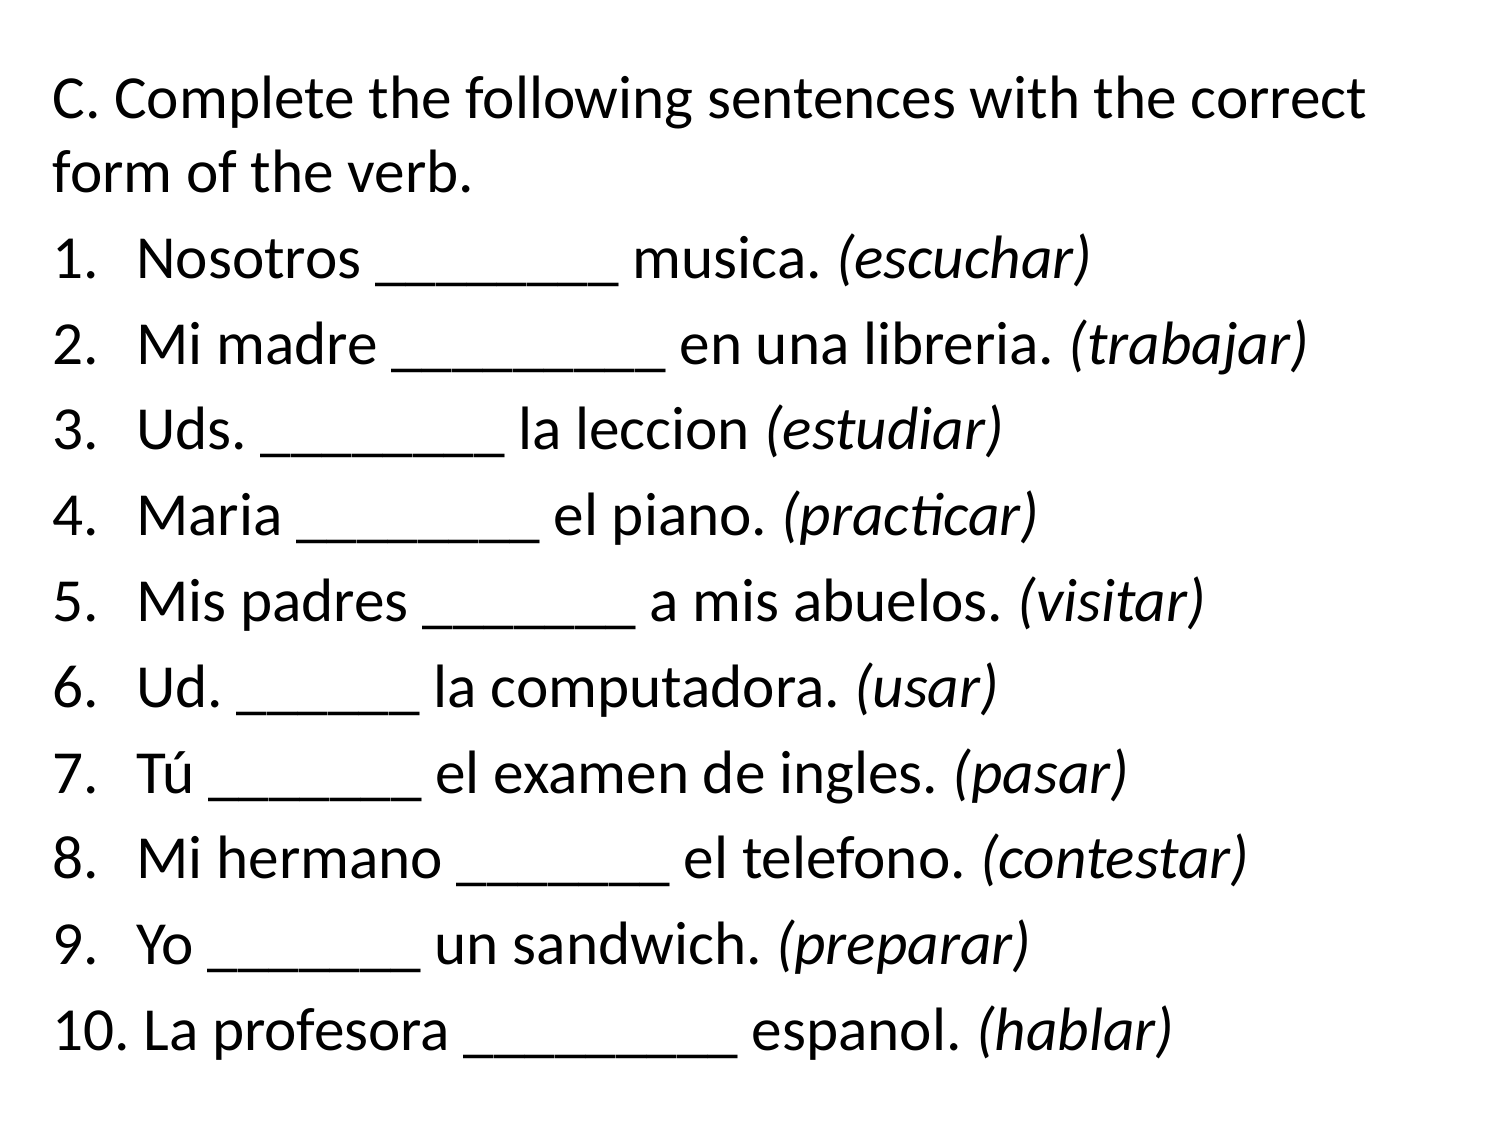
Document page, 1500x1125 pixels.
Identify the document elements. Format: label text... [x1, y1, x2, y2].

list C. Complete the following sentences with the correct form of the verb. Nosotros ________ musica. (escuchar) Mi madre _________ en una libreria. (trabajar) Uds. ________ la leccion (estudiar) Maria ________ el piano. (practicar) Mis padres _______ a mis abuelos. (visitar) Ud. ______ la computadora. (usar) Tú _______ el examen de ingles. (pasar) Mi hermano _______ el telefono. (contestar) Yo _______ un sandwich. (preparar) 10. La profesora _________ espanol. (hablar) [37, 50, 1463, 1075]
